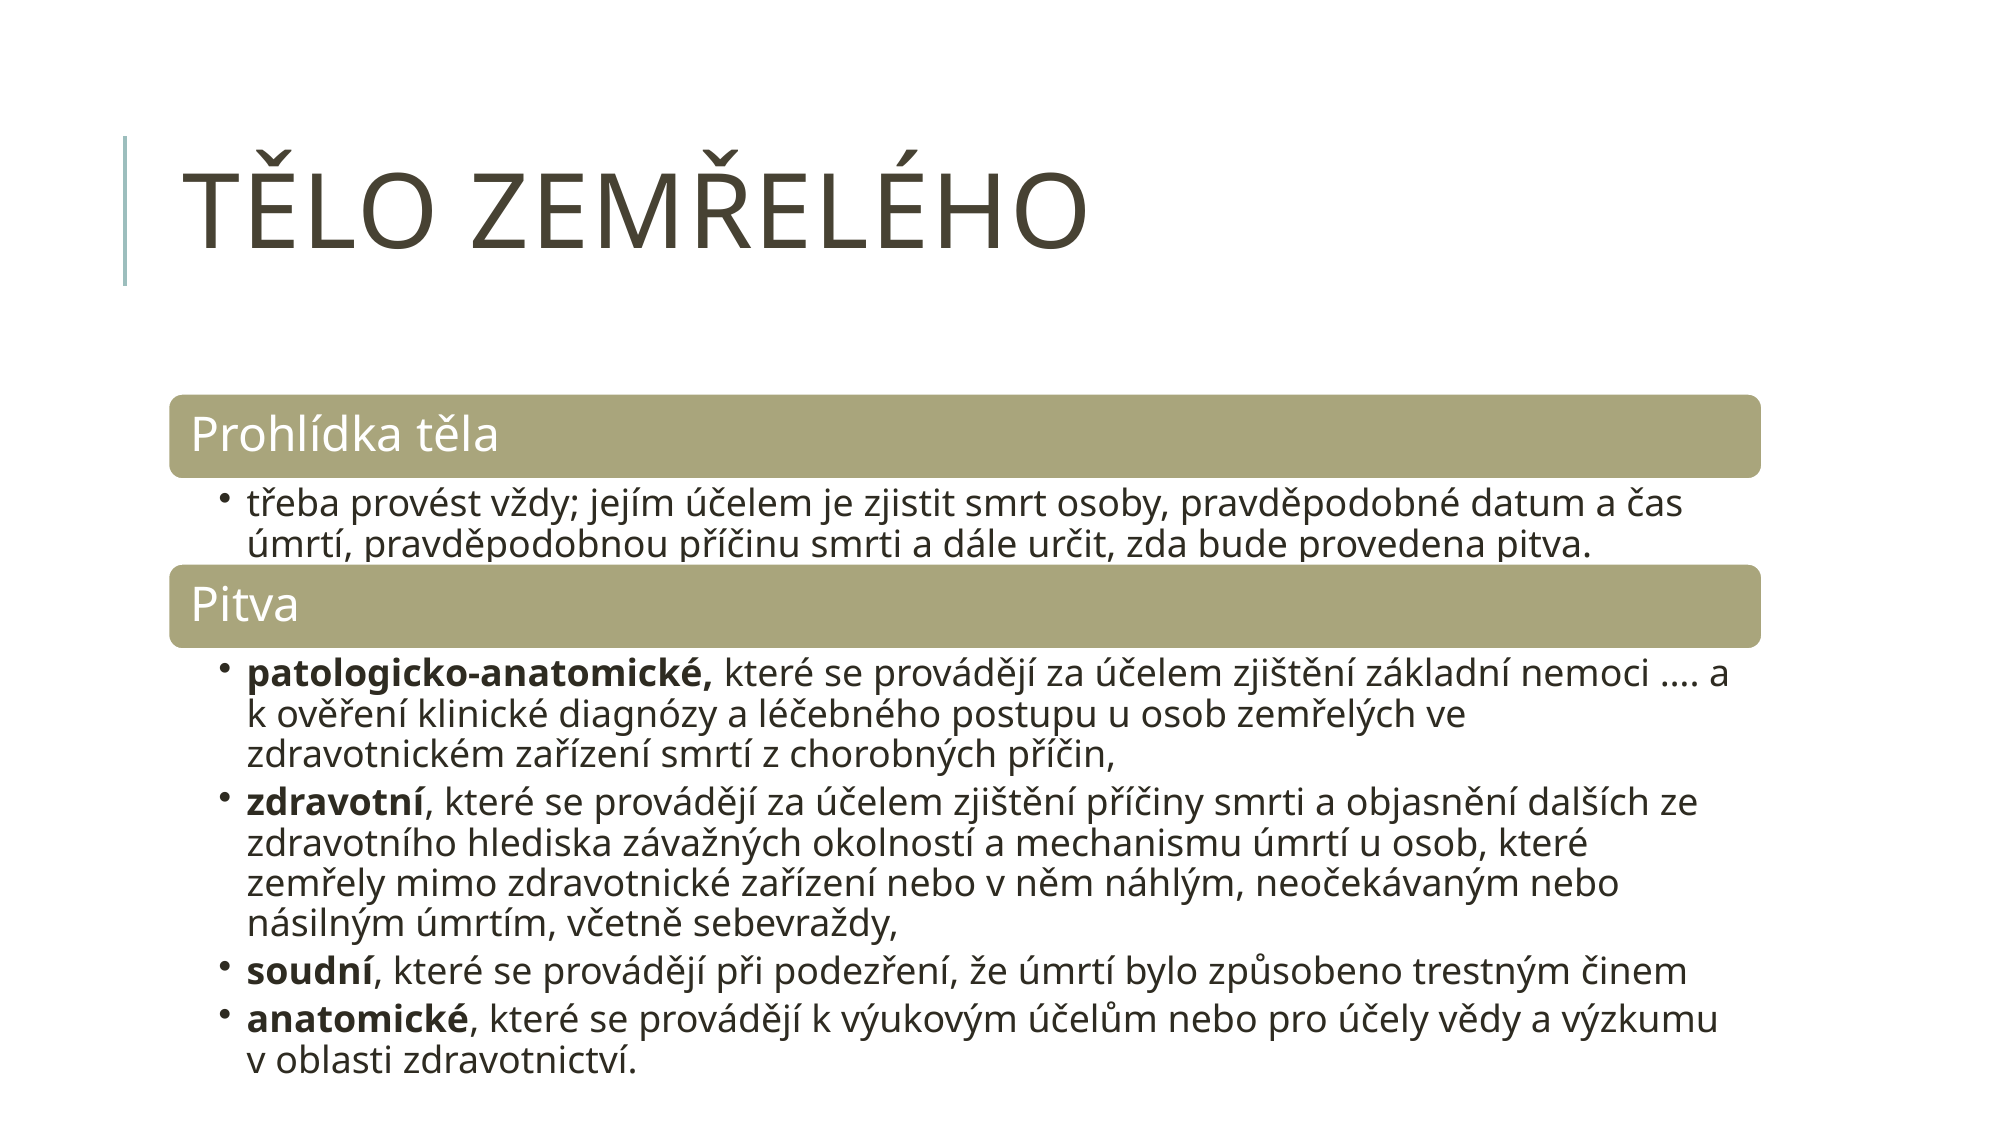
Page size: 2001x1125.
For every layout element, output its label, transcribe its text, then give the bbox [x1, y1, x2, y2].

title Tělo zemřelého [168, 96, 1763, 342]
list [167, 374, 1763, 1036]
